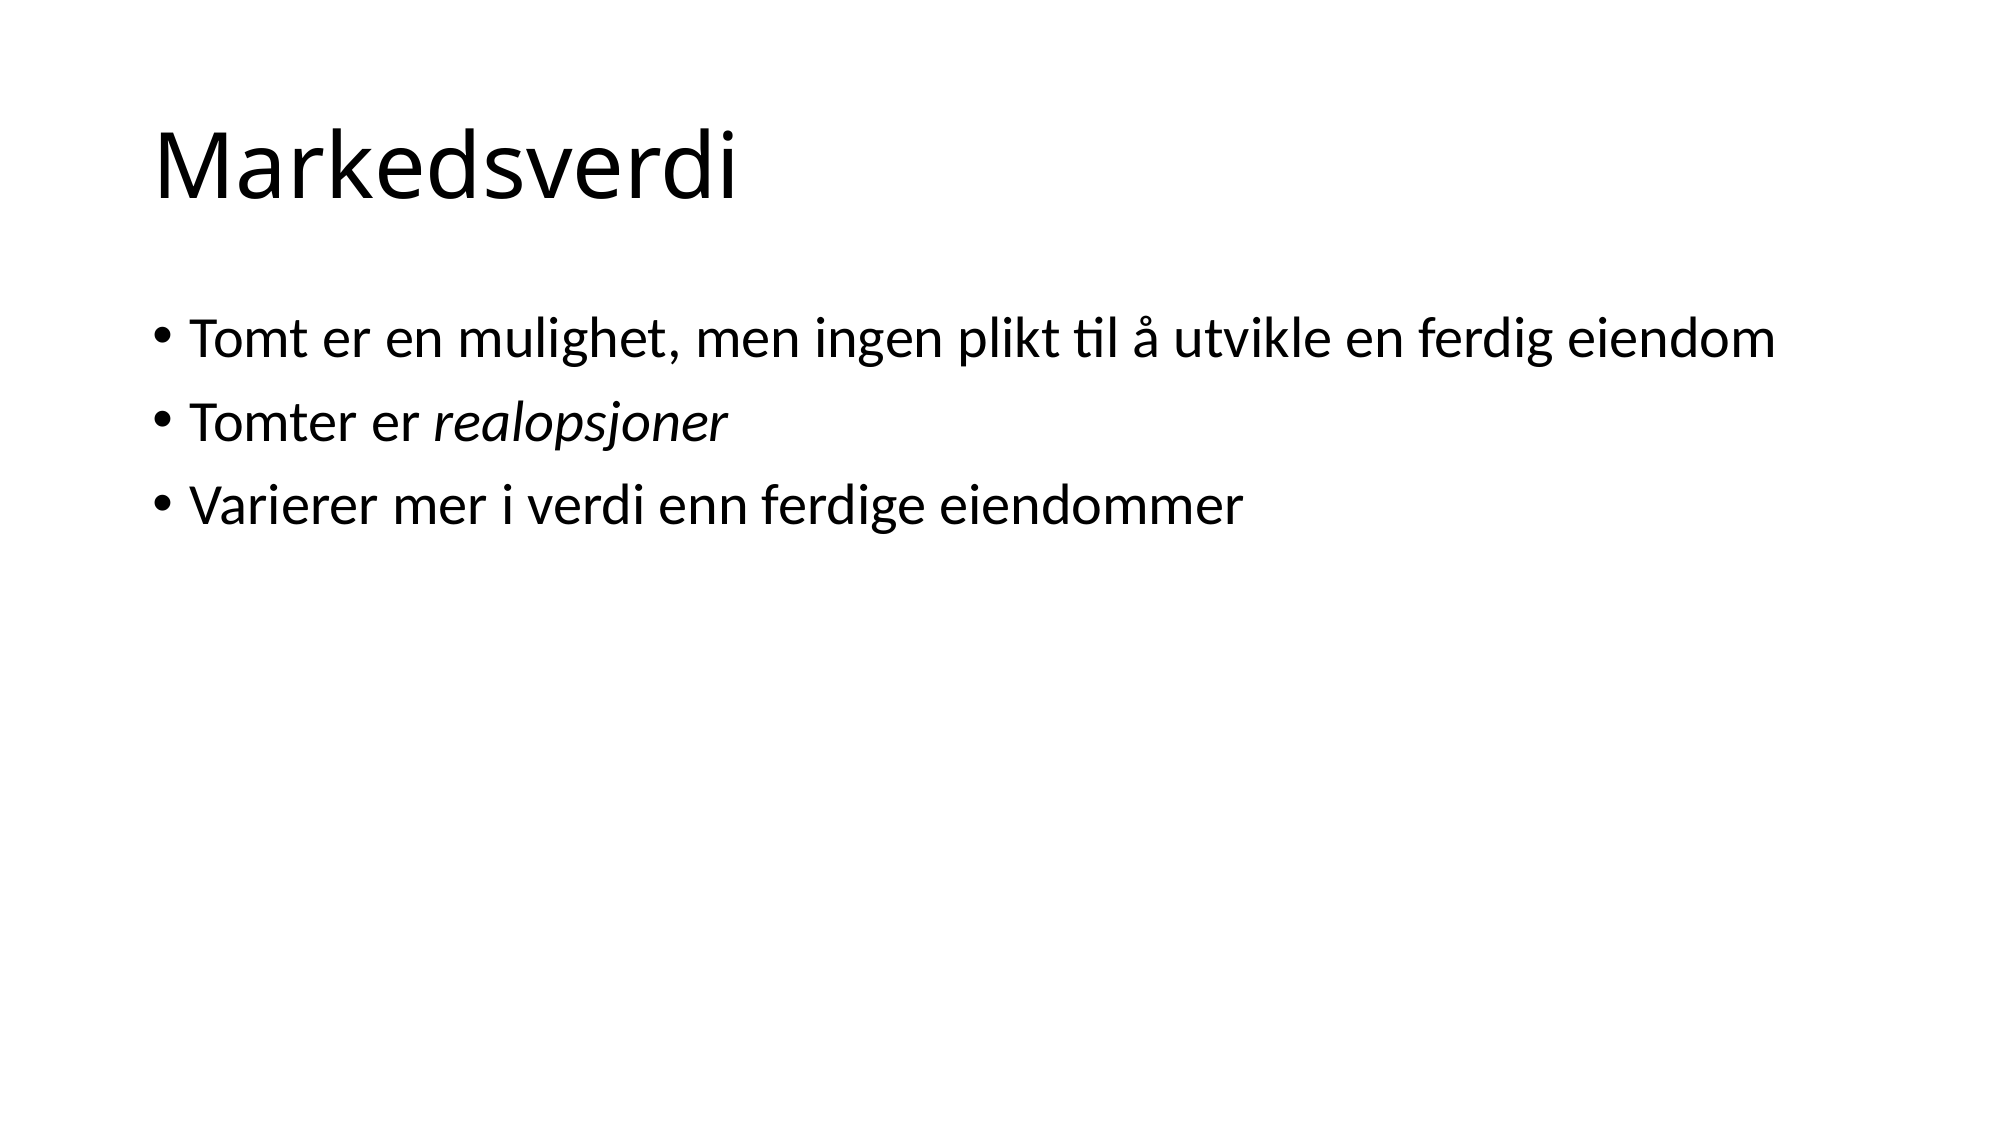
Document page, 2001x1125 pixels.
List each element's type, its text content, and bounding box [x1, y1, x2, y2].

title Markedsverdi [137, 59, 1863, 278]
list Tomt er en mulighet, men ingen plikt til å utvikle en ferdig eiendom Tomter er realopsjoner Varierer mer i verdi enn ferdige eiendommer [137, 299, 1863, 1014]
